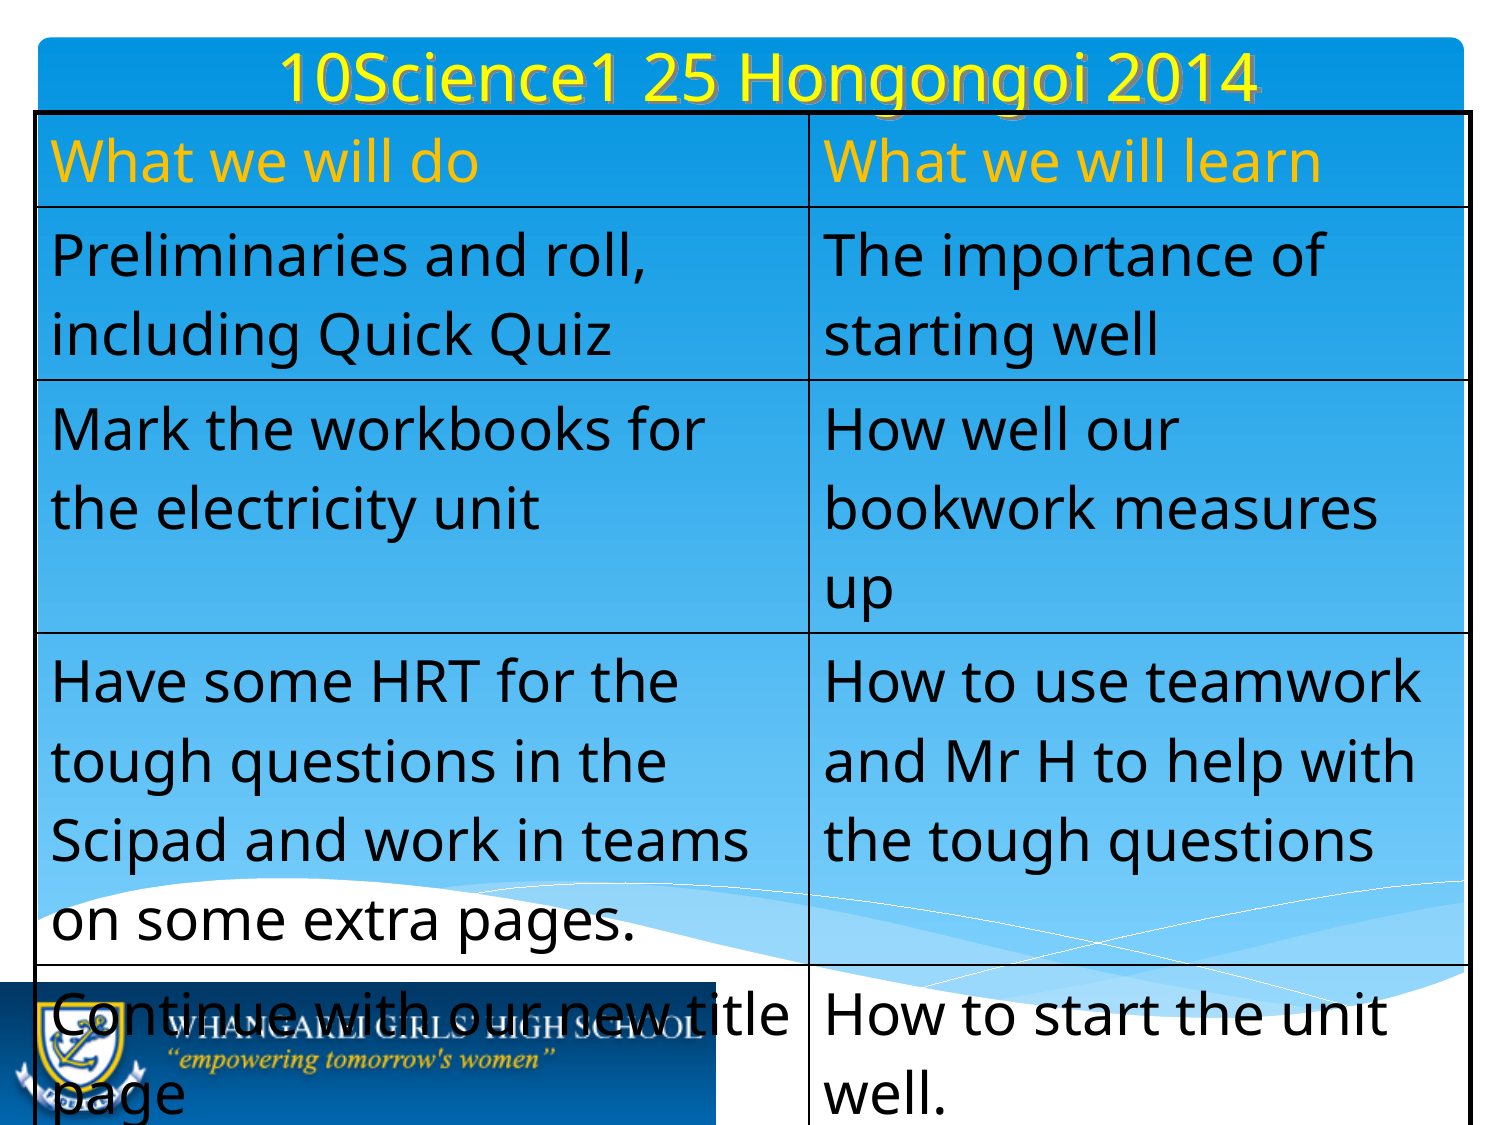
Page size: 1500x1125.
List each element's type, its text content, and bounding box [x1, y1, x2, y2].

table_cell The importance of starting well [810, 208, 1468, 379]
table_cell How well our bookwork measures up [810, 381, 1468, 632]
table_cell Have some HRT for the tough questions in the Scipad and work in teams on some extra pages. [37, 634, 808, 964]
table_header What we will do [37, 115, 808, 206]
table_cell Continue with our new title page [37, 966, 808, 1125]
table_cell How to start the unit well. [810, 966, 1468, 1125]
table_cell Preliminaries and roll, including Quick Quiz [37, 208, 808, 379]
table_cell Mark the workbooks for the electricity unit [37, 381, 808, 632]
picture [0, 982, 716, 1125]
text_box 10Science1 25 Hongongoi 2014 [162, 24, 1375, 110]
table_cell How to use teamwork and Mr H to help with the tough questions [810, 634, 1468, 964]
table_header What we will learn [810, 115, 1468, 206]
